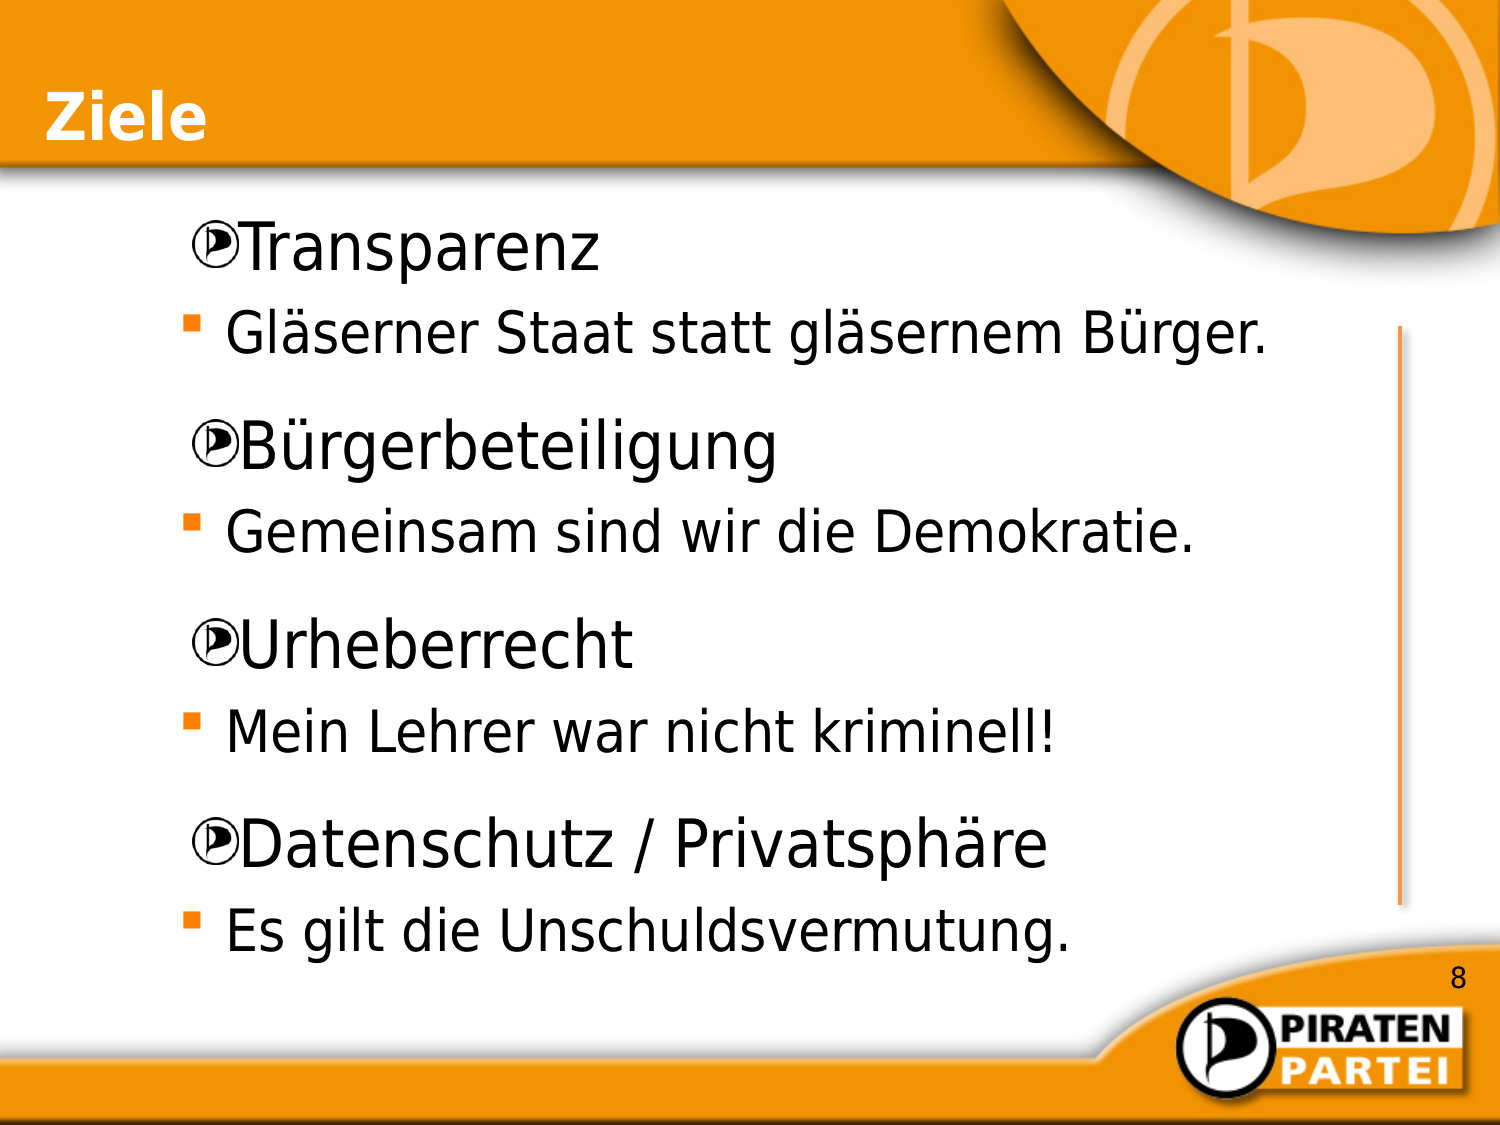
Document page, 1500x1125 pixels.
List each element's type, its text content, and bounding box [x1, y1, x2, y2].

title Ziele [29, 66, 1377, 161]
picture [0, 0, 1500, 1125]
list Transparenz Gläserner Staat statt gläsernem Bürger. Bürgerbeteiligung Gemeinsam sind wir die Demokratie. Urheberrecht Mein Lehrer war nicht kriminell! Datenschutz / Privatsphäre Es gilt die Unschuldsvermutung. [88, 196, 1400, 1005]
slide_number 8 [1387, 952, 1483, 1001]
